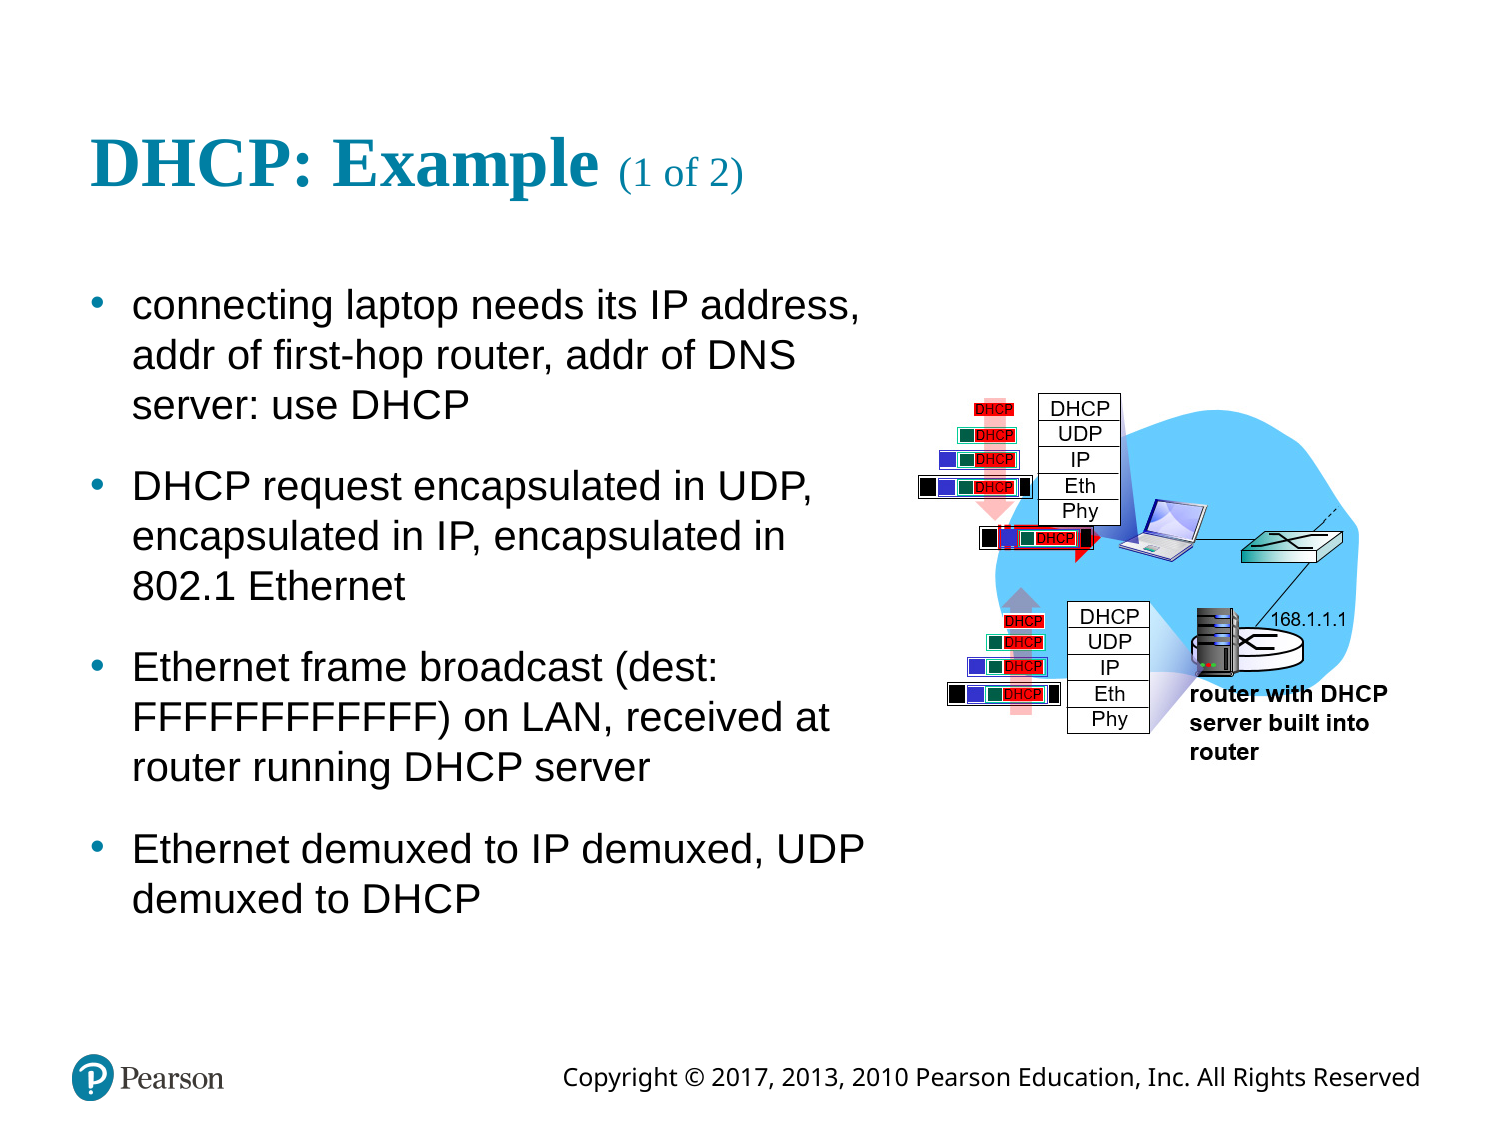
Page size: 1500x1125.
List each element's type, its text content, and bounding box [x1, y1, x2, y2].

list connecting laptop needs its I P address, addr of first-hop router, addr of D N S server: use D H C P D H C P request encapsulated in U D P, encapsulated in I P, encapsulated in 802.1 Ethernet Ethernet frame broadcast (dest: FFFFFFFFFFFF) on LAN, received at router running D H C P server Ethernet demuxed to I P demuxed, U D P demuxed to D H C P [75, 262, 881, 1005]
picture [72, 1054, 88, 1070]
picture [98, 1054, 224, 1101]
title D H C P: Example (1 of 2) [75, 35, 1425, 216]
picture [910, 374, 1426, 785]
picture [72, 1087, 83, 1101]
picture [80, 1063, 106, 1088]
